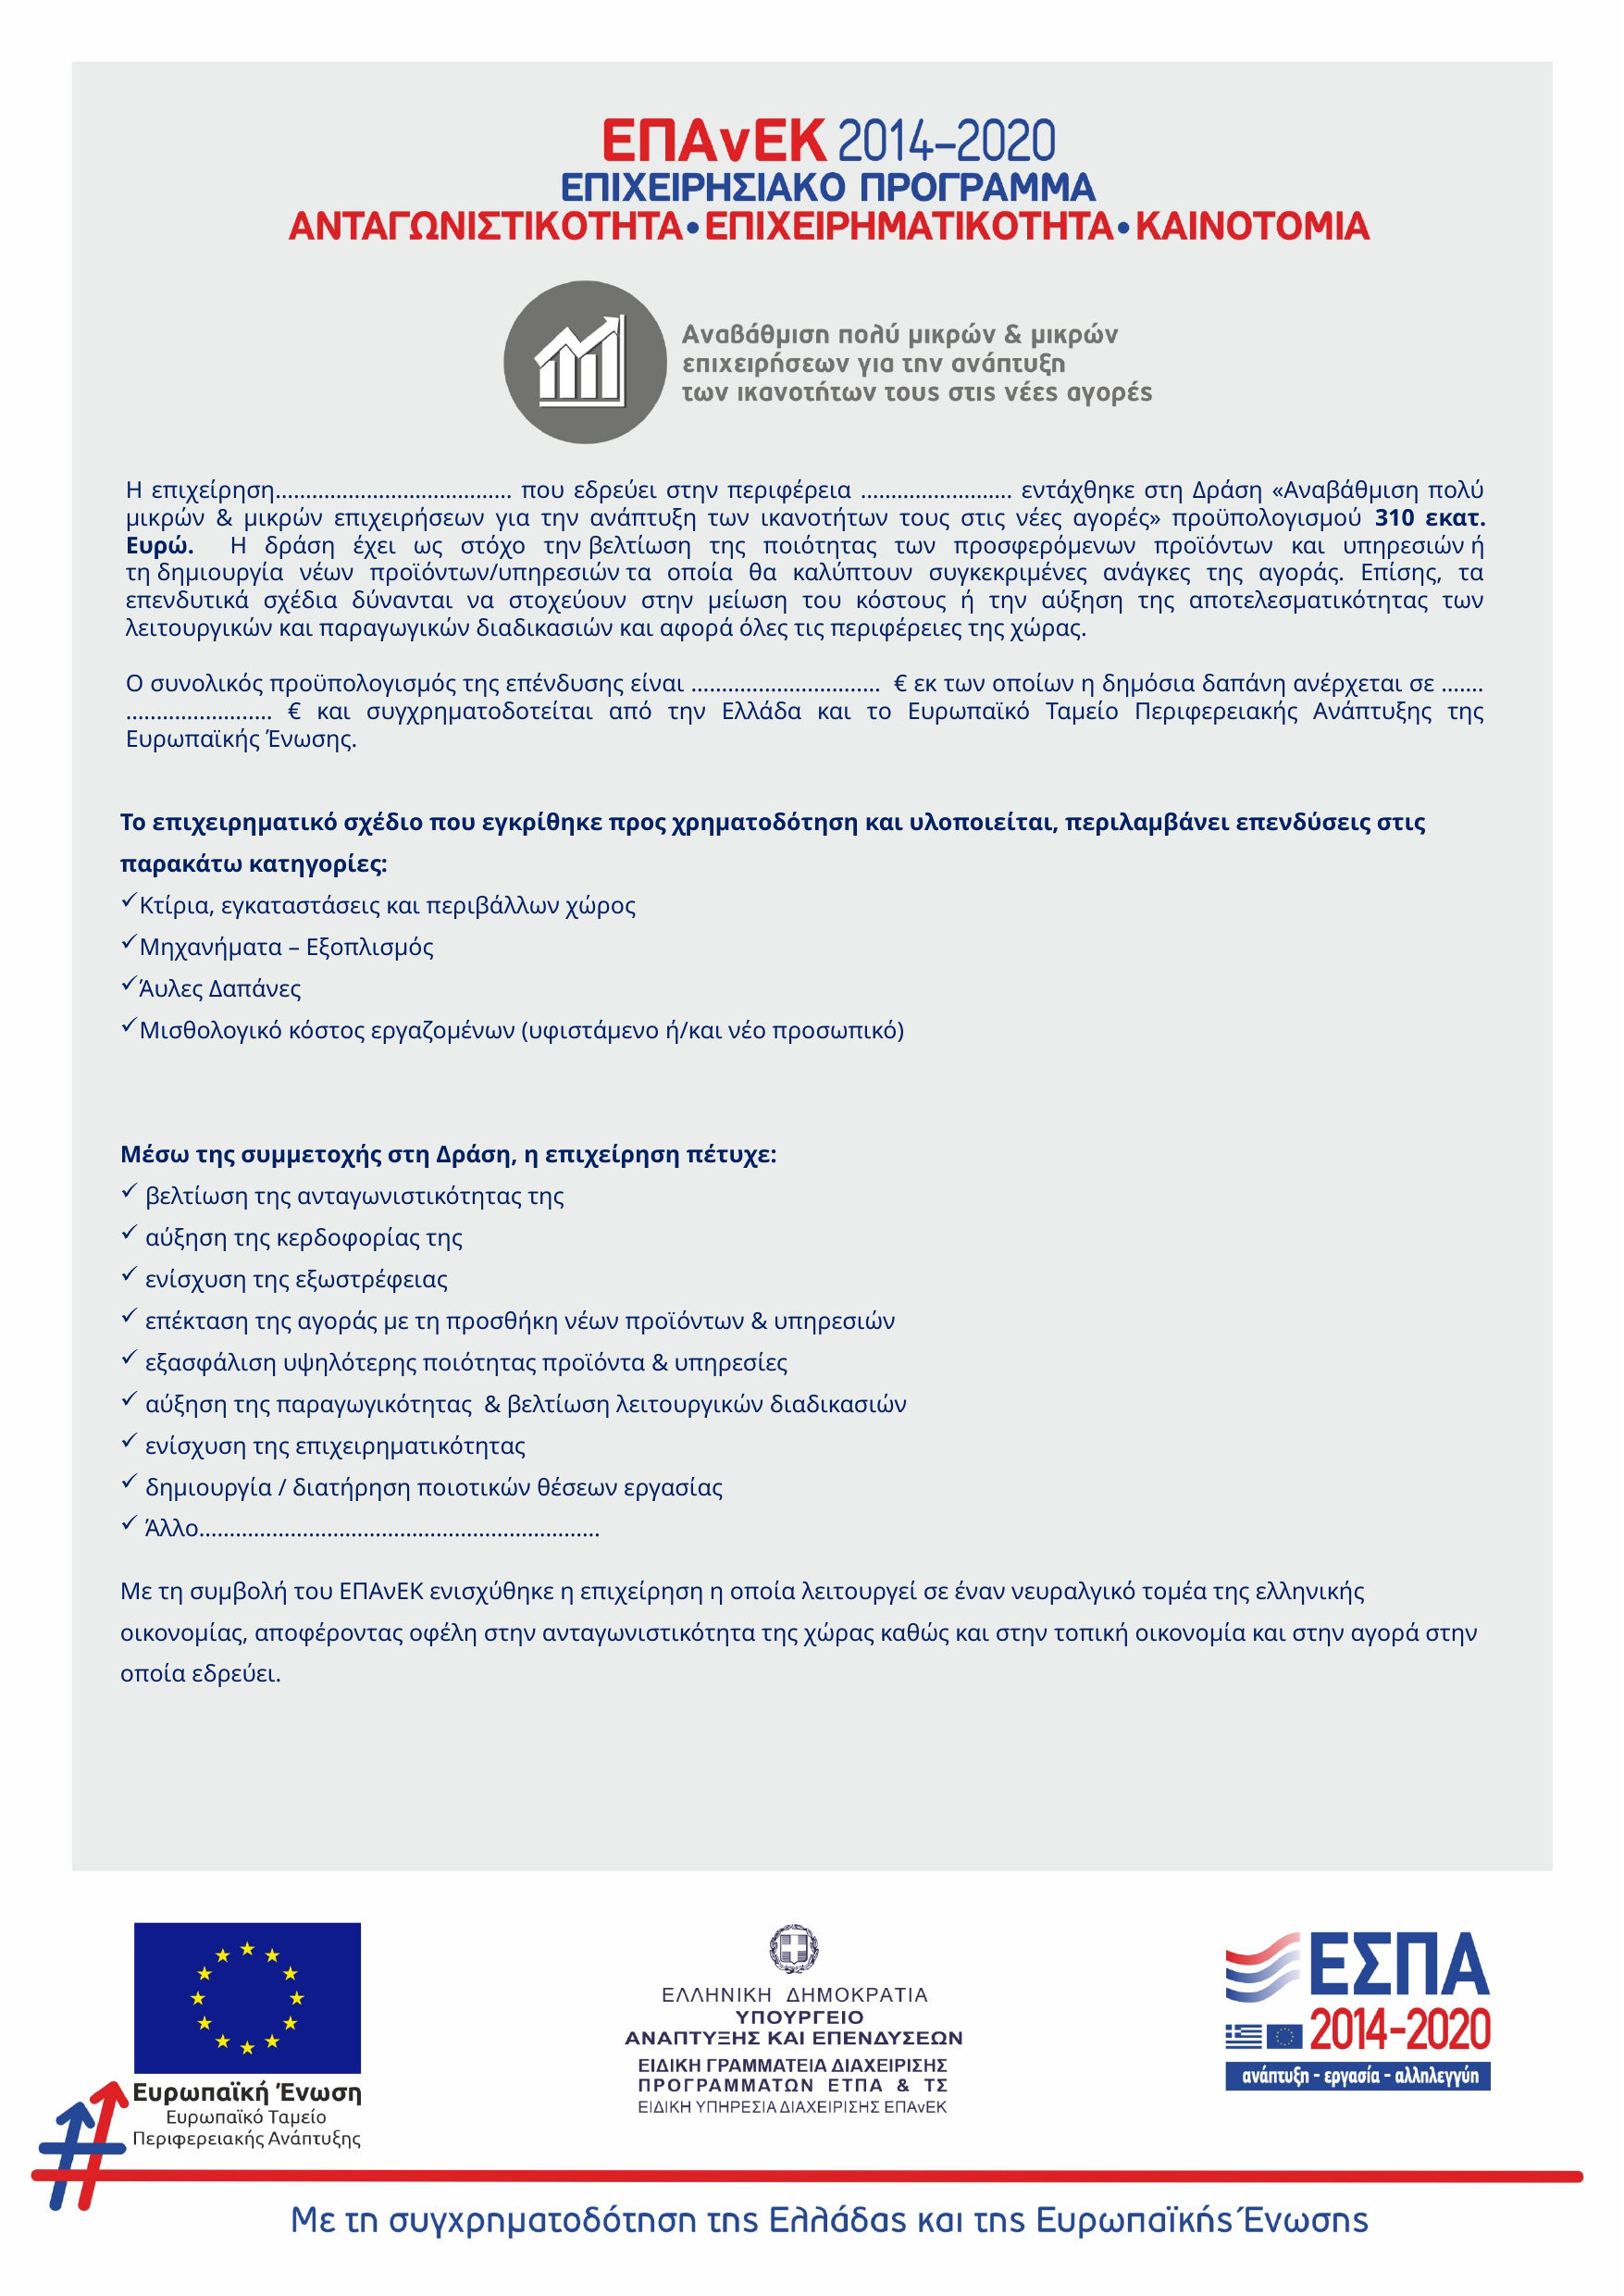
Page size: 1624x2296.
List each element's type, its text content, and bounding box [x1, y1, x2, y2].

text_box Το επιχειρηματικό σχέδιο που εγκρίθηκε προς χρηματοδότηση και υλοποιείται, περιλαμβάνει επενδύσεις στις παρακάτω κατηγορίες: Κτίρια, εγκαταστάσεις και περιβάλλων χώρος Μηχανήματα – Εξοπλισμός Άυλες Δαπάνες Μισθολογικό κόστος εργαζομένων (υφιστάμενο ή/και νέο προσωπικό) Μέσω της συμμετοχής στη Δράση, η επιχείρηση πέτυχε: βελτίωση της ανταγωνιστικότητας της αύξηση της κερδοφορίας της ενίσχυση της εξωστρέφειας επέκταση της αγοράς με τη προσθήκη νέων προϊόντων & υπηρεσιών εξασφάλιση υψηλότερης ποιότητας προϊόντα & υπηρεσίες αύξηση της παραγωγικότητας & βελτίωση λειτουργικών διαδικασιών ενίσχυση της επιχειρηματικότητας δημιουργία / διατήρηση ποιοτικών θέσεων εργασίας Άλλο………………………………………………………… Με τη συμβολή του ΕΠΑνΕΚ ενισχύθηκε η επιχείρηση η οποία λειτουργεί σε έναν νευραλγικό τομέα της ελληνικής οικονομίας, αποφέροντας οφέλη στην ανταγωνιστικότητα της χώρας καθώς και στην τοπική οικονομία και στην αγορά στην οποία εδρεύει. [106, 787, 1506, 1750]
text_box Η επιχείρηση………………………………… που εδρεύει στην περιφέρεια ……………………. εντάχθηκε στη Δράση «Αναβάθμιση πολύ μικρών & μικρών επιχειρήσεων για την ανάπτυξη των ικανοτήτων τους στις νέες αγορές» προϋπολογισμού 310 εκατ. Ευρώ. Η δράση έχει ως στόχο την βελτίωση της ποιότητας των προσφερόμενων προϊόντων και υπηρεσιών ή τη δημιουργία νέων προϊόντων/υπηρεσιών τα οποία θα καλύπτουν συγκεκριμένες ανάγκες της αγοράς. Επίσης, τα επενδυτικά σχέδια δύνανται να στοχεύουν στην μείωση του κόστους ή την αύξηση της αποτελεσματικότητας των λειτουργικών και παραγωγικών διαδικασιών και αφορά όλες τις περιφέρειες της χώρας. Ο συνολικός προϋπολογισμός της επένδυσης είναι …….…..……..……..… € εκ των οποίων η δημόσια δαπάνη ανέρχεται σε …….…..……..……..… € και συγχρηματοδοτείται από την Ελλάδα και το Ευρωπαϊκό Ταμείο Περιφερειακής Ανάπτυξης της Ευρωπαϊκής Ένωσης. [112, 467, 1501, 759]
picture [4, 0, 1620, 2296]
